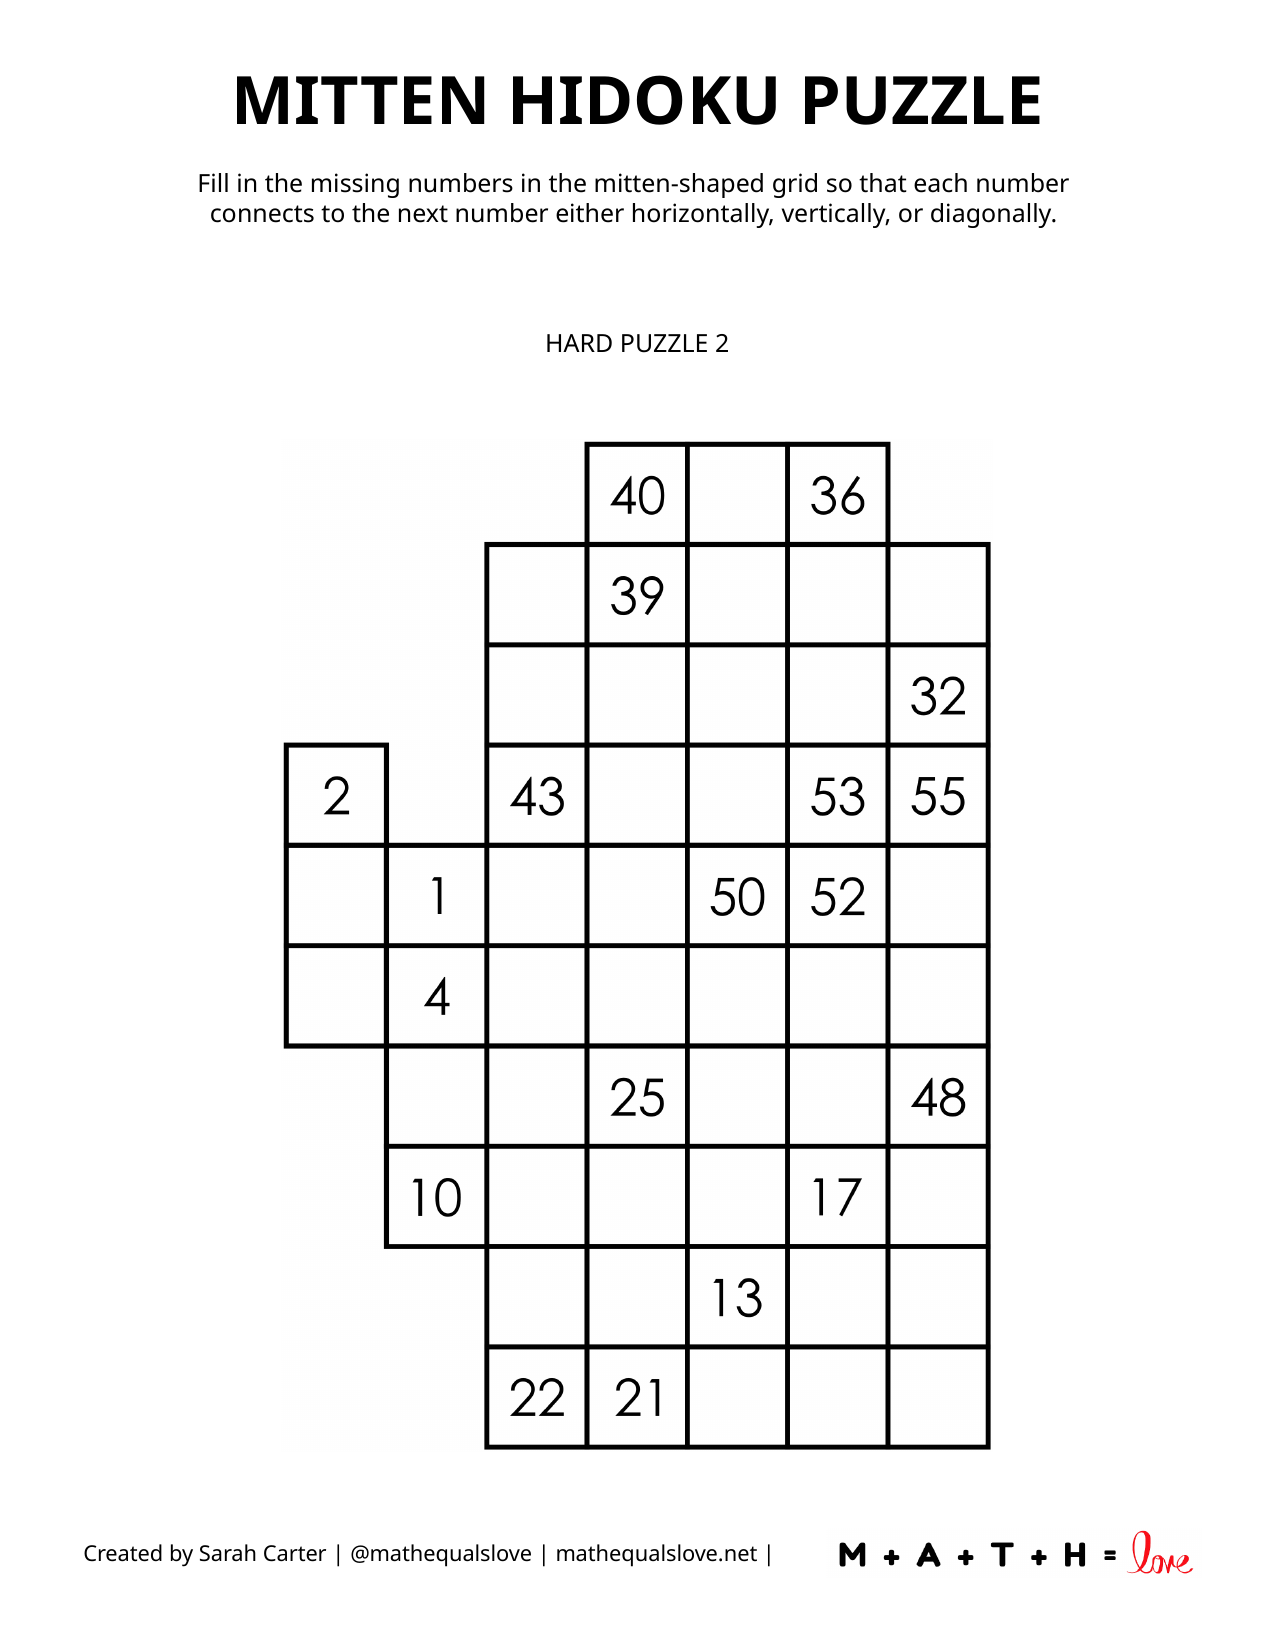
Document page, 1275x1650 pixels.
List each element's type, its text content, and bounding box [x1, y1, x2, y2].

text_box Fill in the missing numbers in the mitten-shaped grid so that each number connects to the next number either horizontally, vertically, or diagonally. [0, 160, 1275, 235]
text_box HARD PUZZLE 2 [197, 327, 1077, 378]
text_box MITTEN HIDOKU PUZZLE [66, 50, 1211, 145]
picture [280, 439, 994, 1453]
text_box Created by Sarah Carter | @mathequalslove | mathequalslove.net | [68, 1532, 826, 1574]
picture [826, 1527, 1203, 1579]
